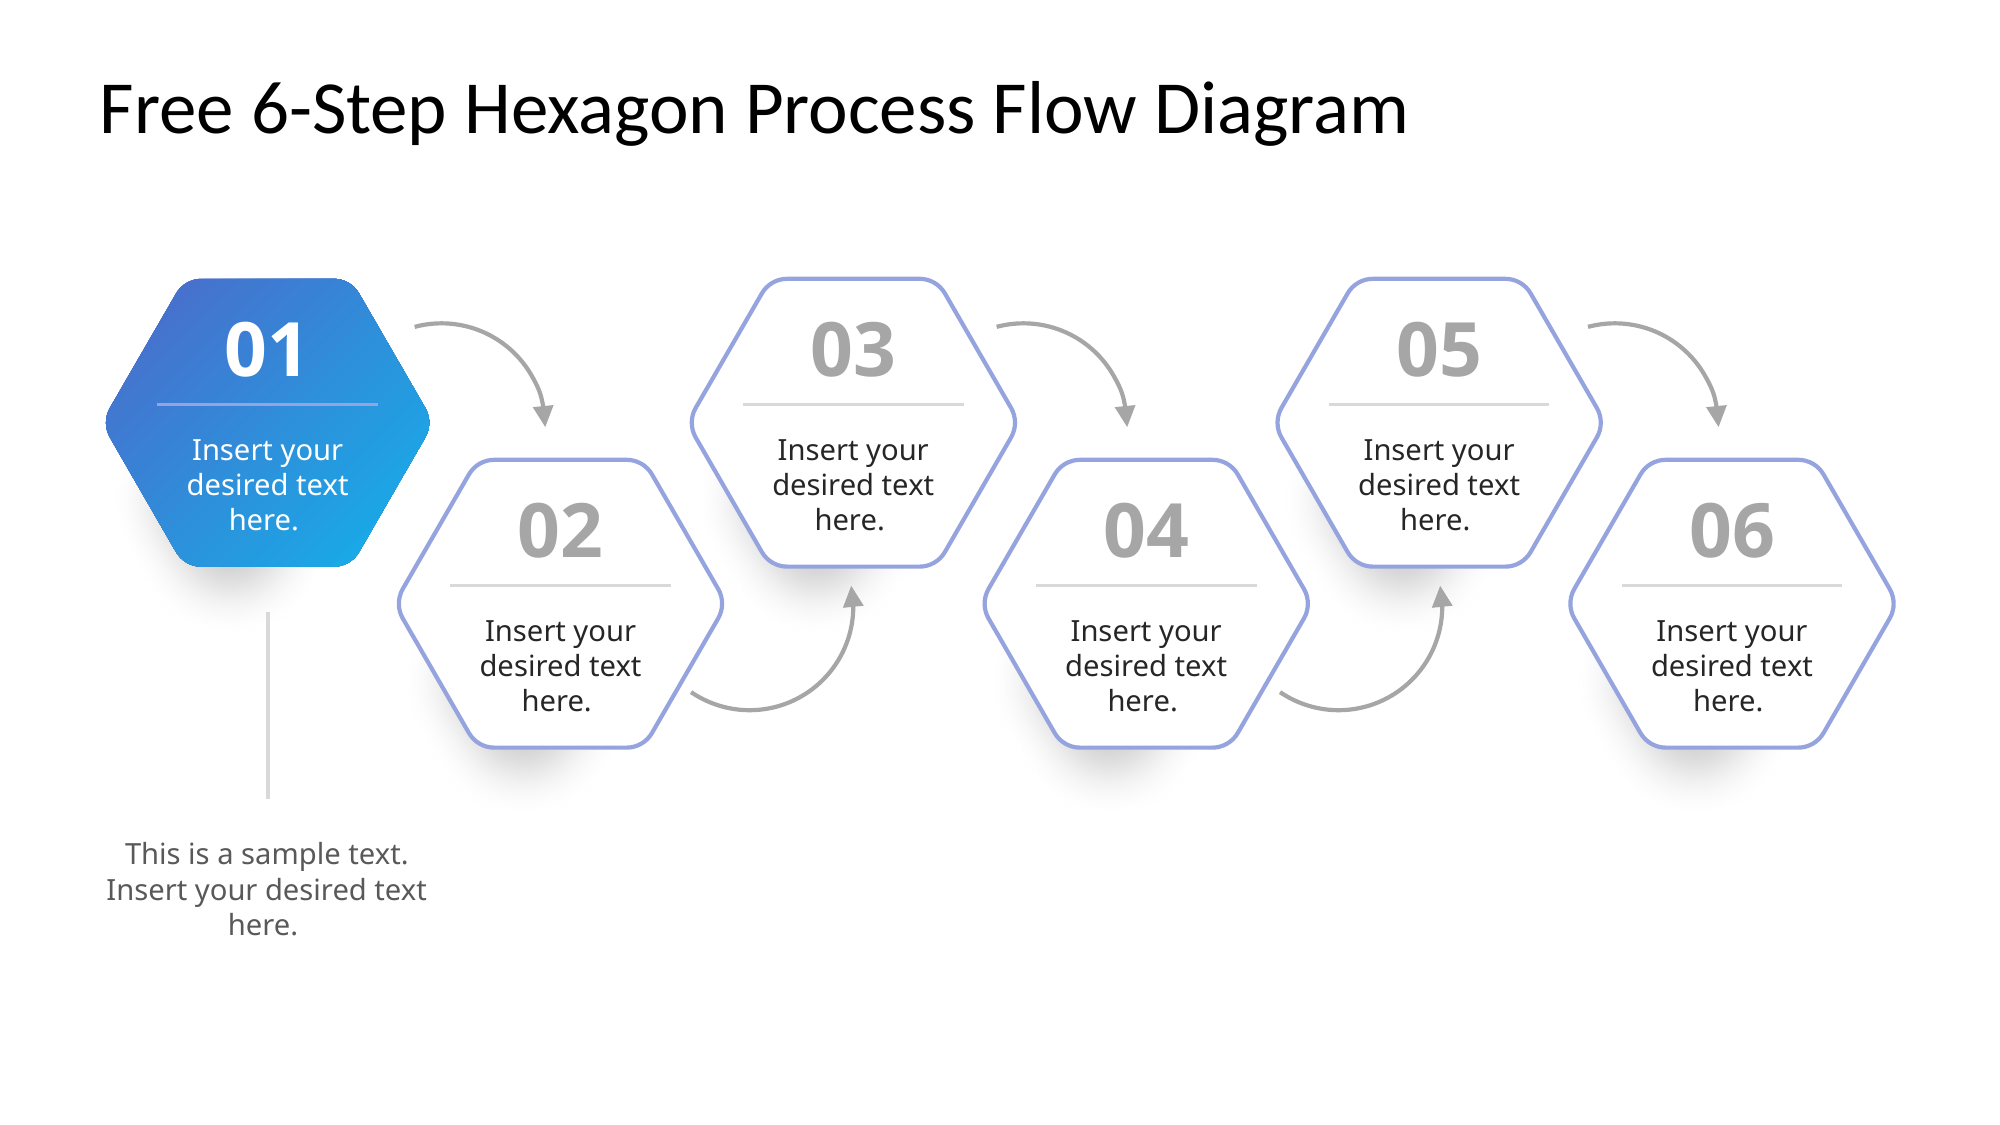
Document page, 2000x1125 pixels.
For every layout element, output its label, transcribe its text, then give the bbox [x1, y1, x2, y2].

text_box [398, 459, 723, 748]
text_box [691, 278, 1016, 567]
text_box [1570, 459, 1894, 748]
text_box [1277, 278, 1602, 567]
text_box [105, 278, 430, 567]
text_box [984, 459, 1309, 748]
text_box [1312, 585, 1453, 711]
title Free 6-Step Hexagon Process Flow Diagram [99, 45, 1900, 162]
text_box This is a sample text. Insert your desired text here. [85, 835, 449, 913]
text_box [1606, 322, 1727, 427]
text_box [434, 322, 554, 427]
text_box [1020, 322, 1136, 427]
text_box [727, 585, 864, 711]
